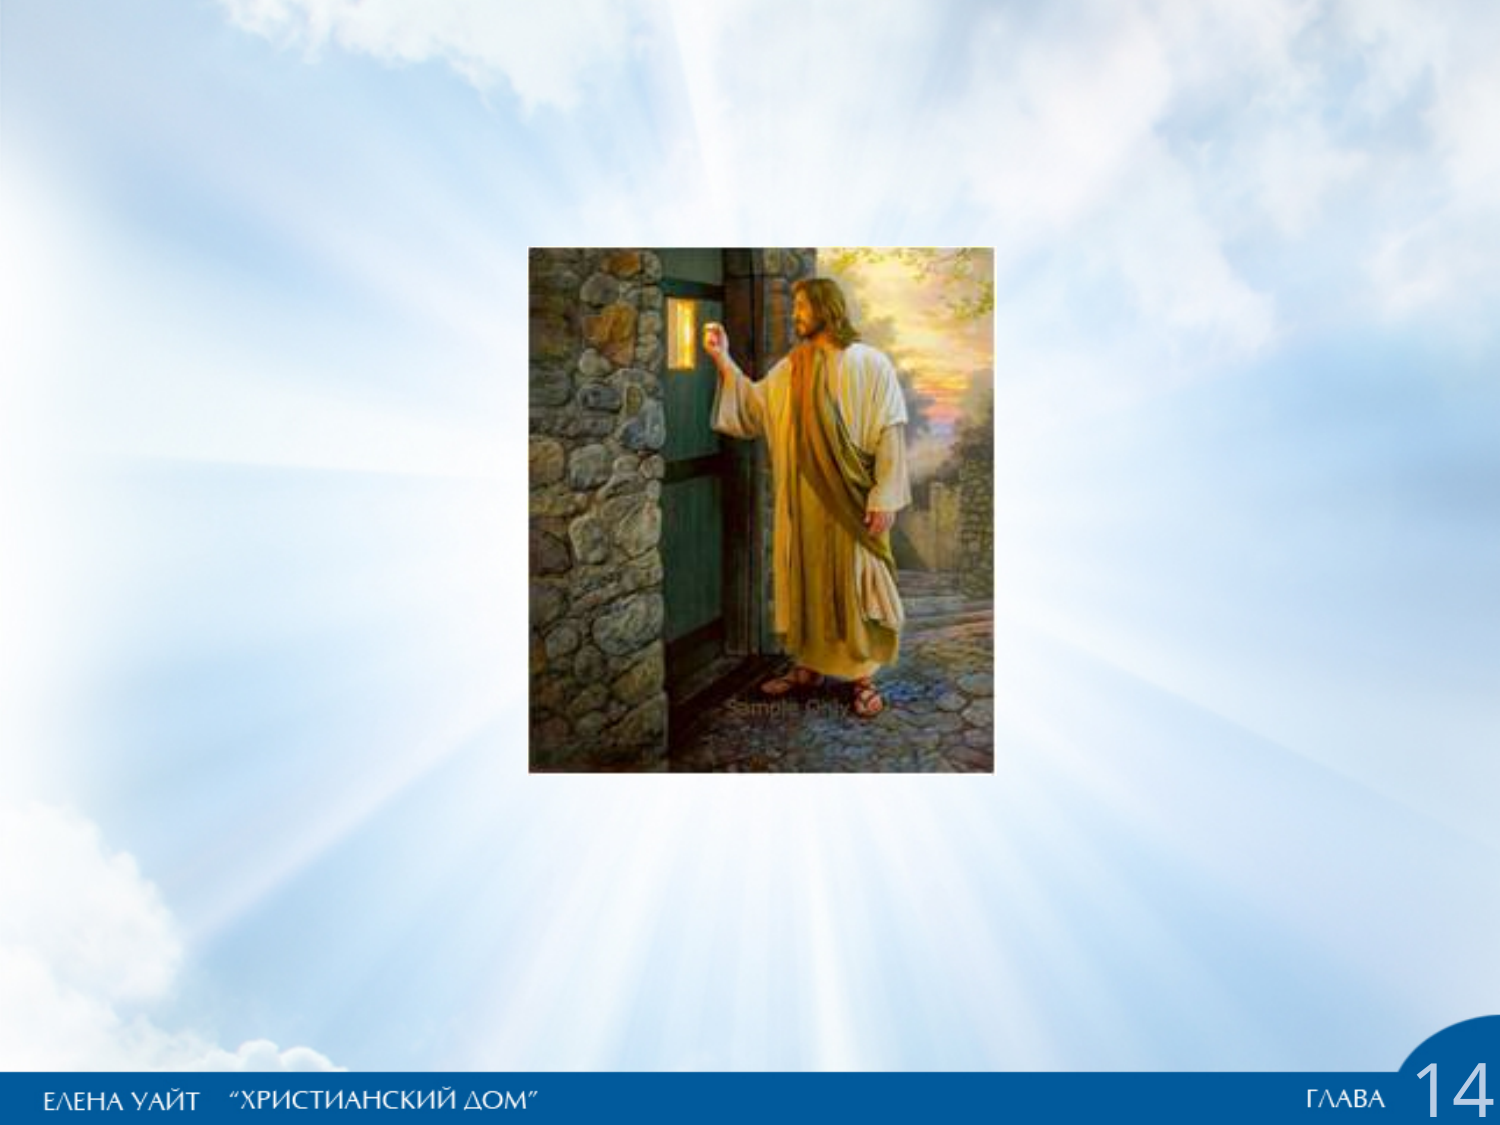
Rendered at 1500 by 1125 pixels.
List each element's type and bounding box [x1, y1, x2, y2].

picture [0, 0, 1500, 1125]
list [527, 245, 997, 776]
